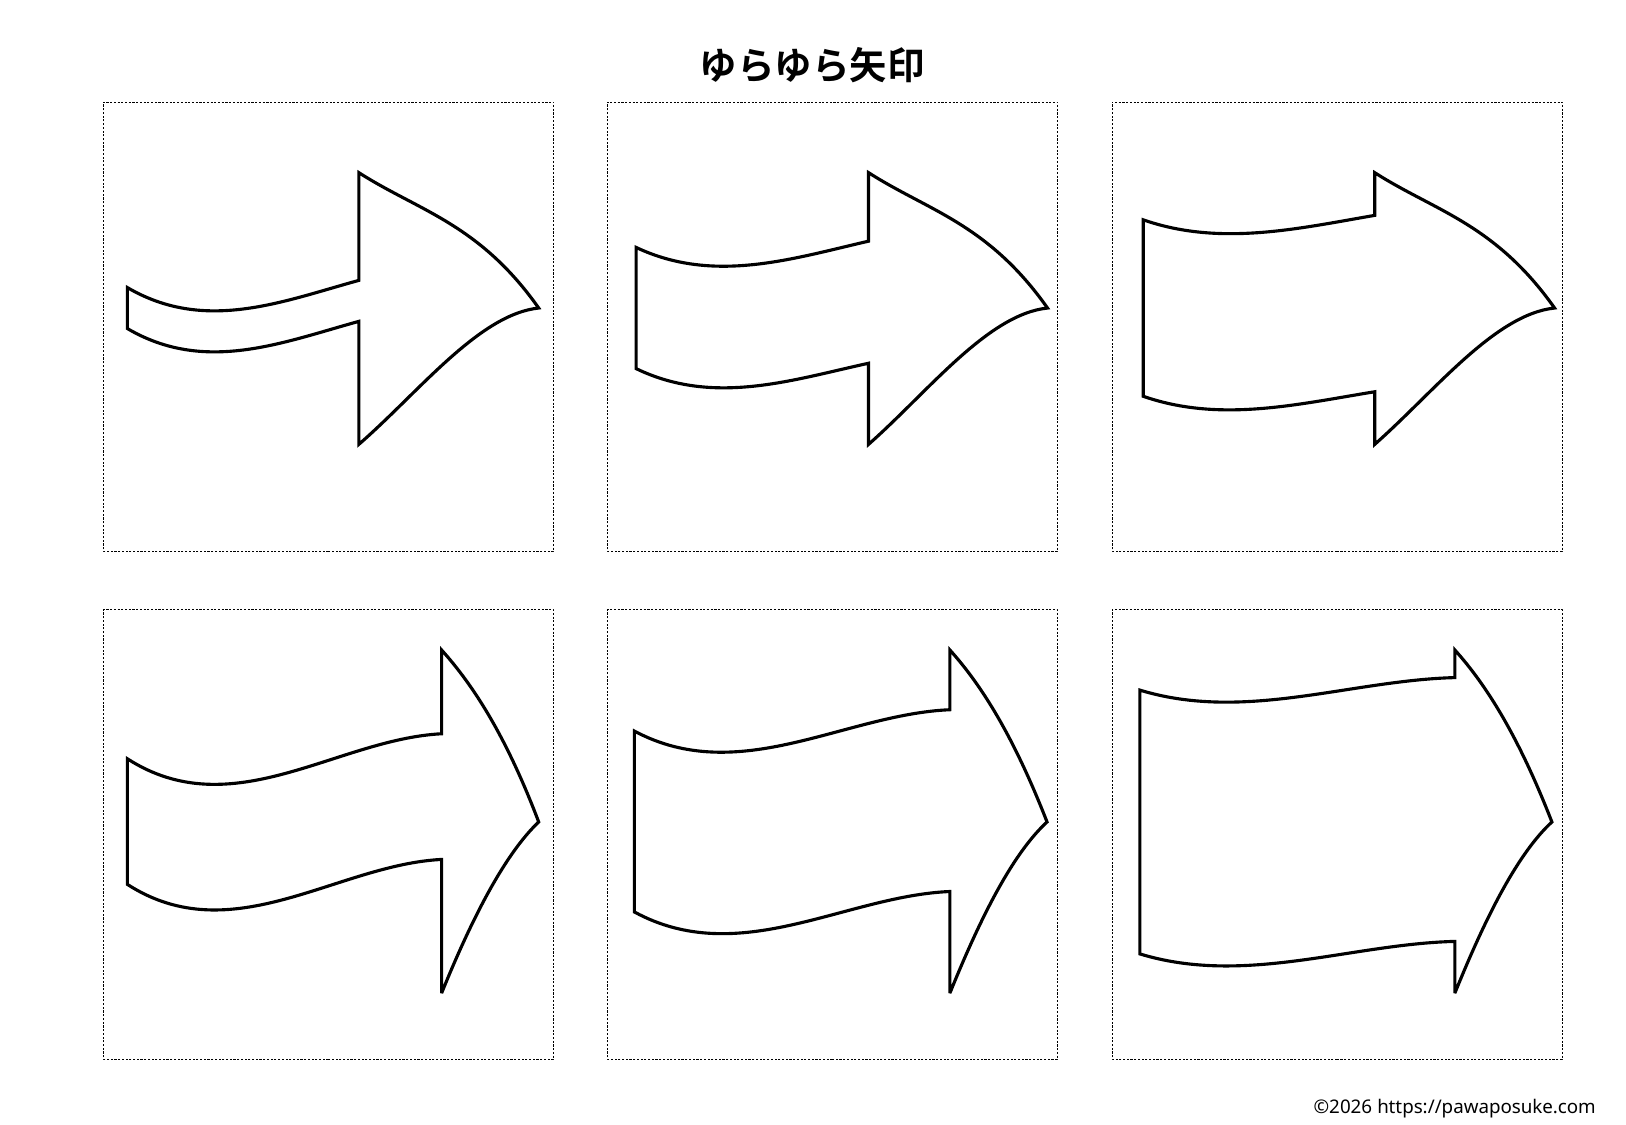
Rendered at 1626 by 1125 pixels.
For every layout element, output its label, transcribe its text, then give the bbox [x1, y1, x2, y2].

text_box [1143, 172, 1555, 445]
text_box [127, 172, 539, 445]
text_box [634, 650, 1048, 994]
text_box [127, 650, 539, 994]
text_box [636, 172, 1048, 445]
text_box ゆらゆら矢印 [685, 34, 940, 95]
text_box [1139, 650, 1552, 994]
